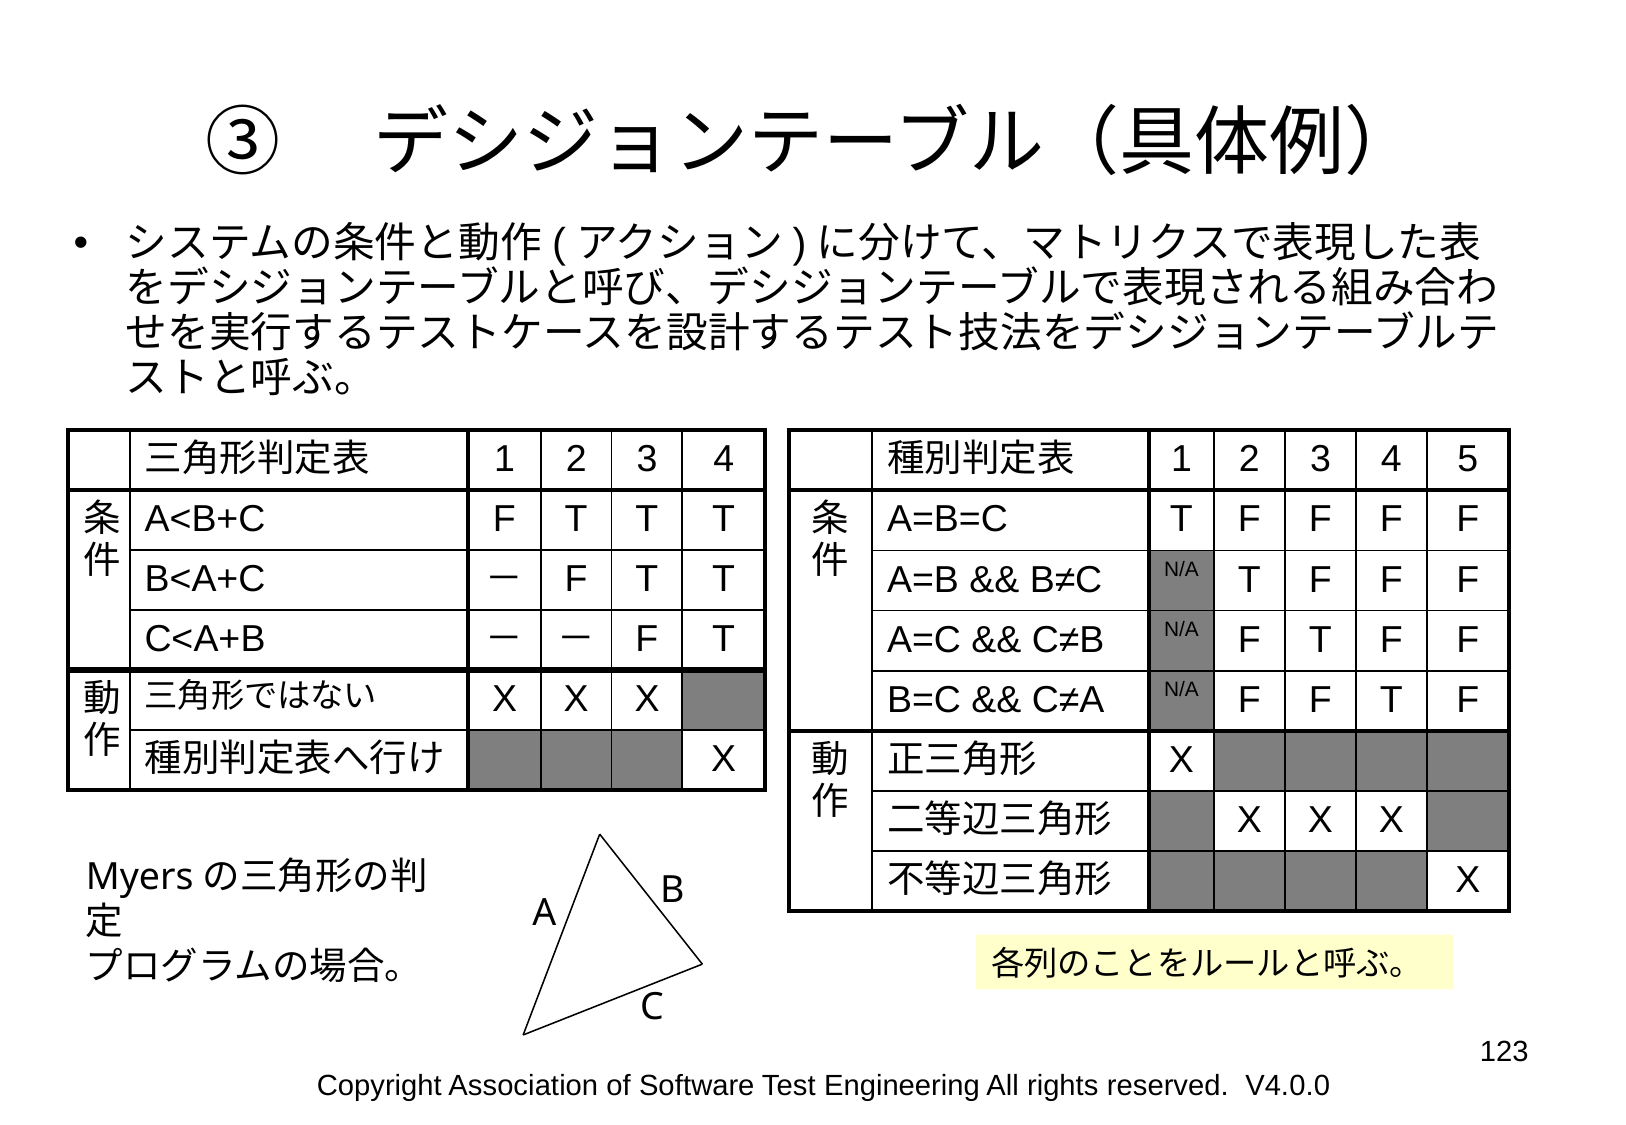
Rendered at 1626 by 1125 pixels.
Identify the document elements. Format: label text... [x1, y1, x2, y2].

table_cell F [1215, 492, 1284, 550]
table_cell T [1286, 611, 1355, 670]
table_cell F [1428, 492, 1507, 550]
table_cell F [1286, 492, 1355, 550]
table_cell A<B+C [131, 492, 466, 549]
table_cell F [1357, 551, 1426, 610]
table_cell F [1357, 492, 1426, 550]
table_cell [1286, 852, 1355, 909]
table_cell [612, 731, 681, 788]
table_cell T [1151, 492, 1213, 550]
table_cell 種別判定表へ行け [131, 731, 466, 788]
table_cell B<A+C [131, 551, 466, 609]
table_header 3 [1286, 432, 1355, 488]
table_cell X [1286, 792, 1355, 850]
table_cell [1151, 792, 1213, 850]
table_cell [1428, 733, 1507, 790]
table_cell F [1428, 672, 1507, 729]
list システムの条件と動作(アクション)に分けて、マトリクスで表現した表をデシジョンテーブルと呼び、デシジョンテーブルで表現される組み合わせを実行するテストケースを設計するテスト技法をデシジョンテーブルテストと呼ぶ。 [54, 214, 1529, 387]
table_cell F [1215, 611, 1284, 670]
table_cell T [683, 611, 763, 667]
table_cell F [1286, 551, 1355, 610]
table_cell 動作 [70, 673, 129, 788]
table_header 4 [683, 432, 763, 488]
table_header 1 [1151, 432, 1213, 488]
table_cell 二等辺三角形 [873, 792, 1147, 850]
table_cell A=C && C≠B [873, 611, 1147, 670]
table_header 5 [1428, 432, 1507, 488]
table_cell X [1151, 733, 1213, 790]
table_header [791, 432, 871, 488]
table_cell X [1357, 792, 1426, 850]
table_cell T [542, 492, 611, 549]
table_header 3 [612, 432, 681, 488]
table_header [70, 432, 129, 488]
table_cell F [612, 611, 681, 667]
table_cell X [1215, 792, 1284, 850]
text_box 各列のことをルールと呼ぶ。 [976, 934, 1454, 990]
footer Copyright Association of Software Test Engineering All rights reserved. V4.0.0 [233, 1058, 1415, 1103]
table_cell X [612, 673, 681, 729]
table_header 2 [542, 432, 611, 488]
table_cell [1215, 733, 1284, 790]
table_cell 条件 [791, 492, 871, 729]
table_cell － [542, 611, 611, 667]
text_box ‹#› [1164, 1024, 1544, 1103]
table_cell － [470, 611, 540, 667]
table_cell F [1286, 672, 1355, 729]
text_box Myersの三角形の判定 プログラムの場合。 [70, 844, 479, 995]
table_cell [1286, 733, 1355, 790]
table_cell [683, 673, 763, 729]
table_cell [470, 731, 540, 788]
table_cell X [683, 731, 763, 788]
table_cell F [470, 492, 540, 549]
table_cell T [612, 551, 681, 609]
table_cell [542, 731, 611, 788]
table_cell T [612, 492, 681, 549]
table_cell 不等辺三角形 [873, 852, 1147, 909]
table_cell N/A [1151, 672, 1213, 729]
table_cell [1151, 852, 1213, 909]
table_cell A=B=C [873, 492, 1147, 550]
table_header 4 [1357, 432, 1426, 488]
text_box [516, 833, 703, 1036]
table_cell X [1428, 852, 1507, 909]
table_cell － [470, 551, 540, 609]
table_cell 動作 [791, 733, 871, 909]
title ③ デシジョンテーブル（具体例） [81, 45, 1544, 233]
table_cell C<A+B [131, 611, 466, 667]
table_cell 条件 [70, 492, 129, 667]
table_header 三角形判定表 [131, 432, 466, 488]
table_cell 正三角形 [873, 733, 1147, 790]
table_cell [1357, 733, 1426, 790]
table_cell F [542, 551, 611, 609]
table_header 2 [1215, 432, 1284, 488]
table_cell [1428, 792, 1507, 850]
table_cell F [1428, 551, 1507, 610]
table_cell 三角形ではない [131, 673, 466, 729]
table_cell F [1215, 672, 1284, 729]
table_cell N/A [1151, 611, 1213, 670]
table_cell N/A [1151, 551, 1213, 610]
table_cell T [683, 492, 763, 549]
table_cell A=B && B≠C [873, 551, 1147, 610]
table_cell B=C && C≠A [873, 672, 1147, 729]
table_header 1 [470, 432, 540, 488]
table_cell T [1357, 672, 1426, 729]
table_cell [1215, 852, 1284, 909]
table_cell X [470, 673, 540, 729]
table_cell T [683, 551, 763, 609]
table_cell F [1357, 611, 1426, 670]
table_cell F [1428, 611, 1507, 670]
table_cell [1357, 852, 1426, 909]
table_header 種別判定表 [873, 432, 1147, 488]
table_cell X [542, 673, 611, 729]
table_cell T [1215, 551, 1284, 610]
